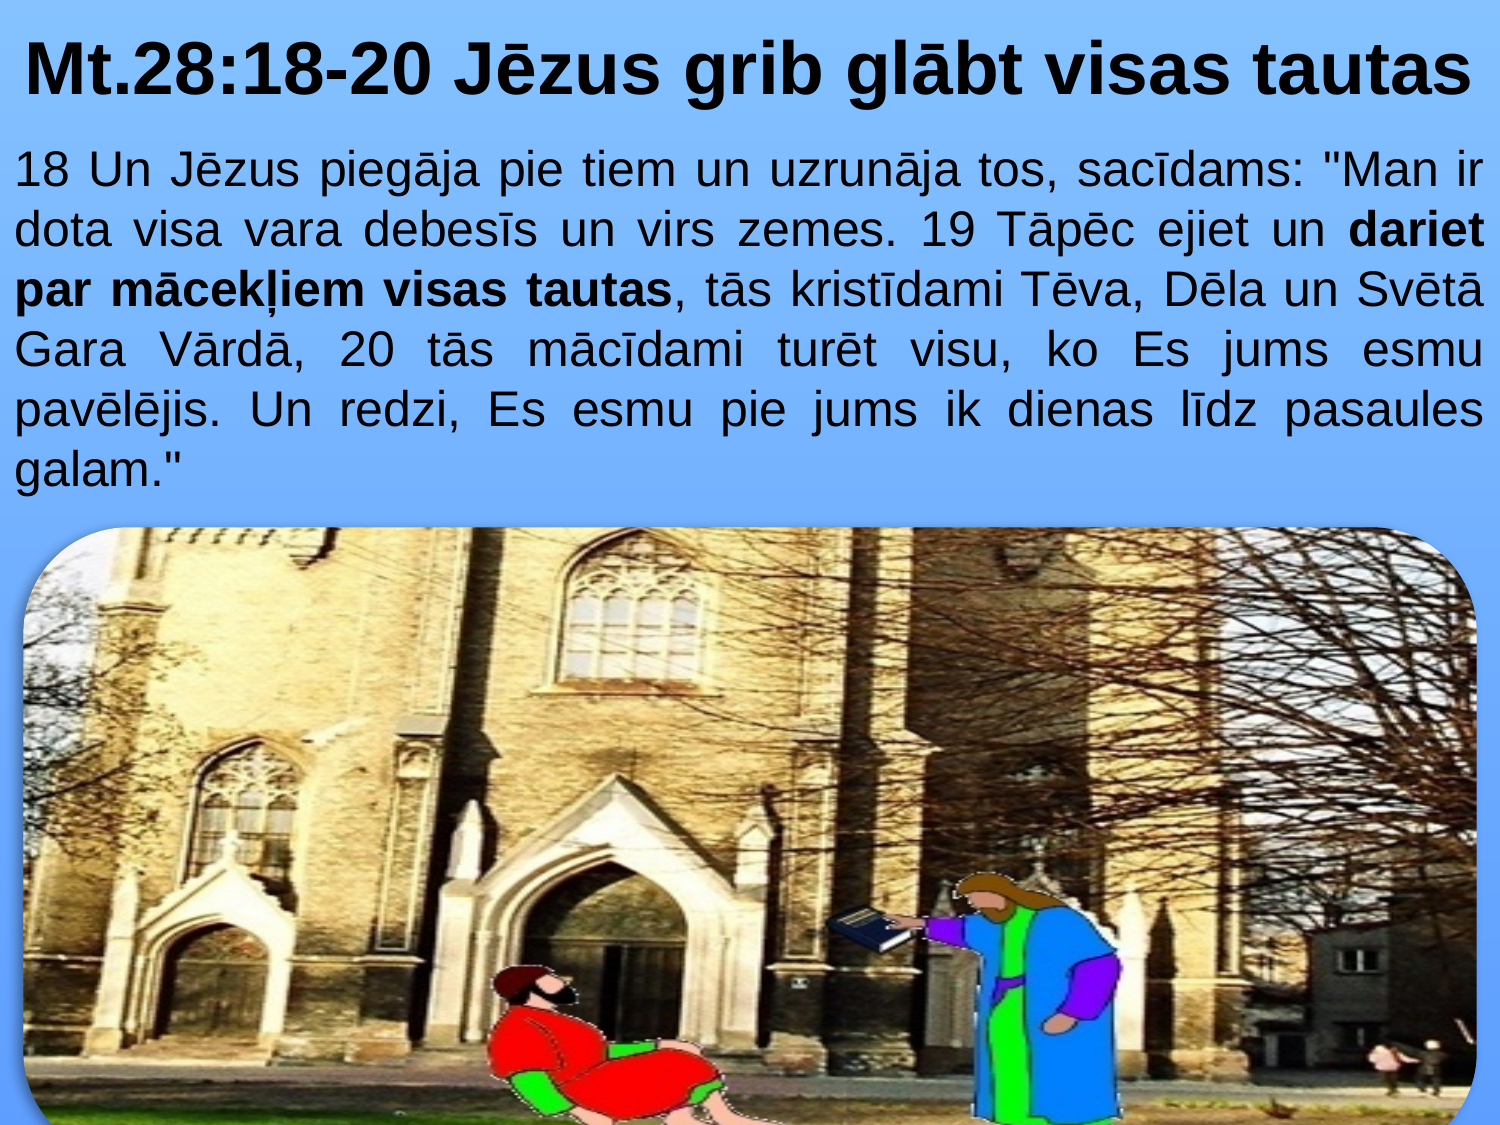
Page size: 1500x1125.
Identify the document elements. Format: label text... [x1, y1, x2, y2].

text_box 18 Un Jēzus piegāja pie tiem un uzrunāja tos, sacīdams: "Man ir dota visa vara debesīs un virs zemes. 19 Tāpēc ejiet un dariet par mācekļiem visas tautas, tās kristīdami Tēva, Dēla un Svētā Gara Vārdā, 20 tās mācīdami turēt visu, ko Es jums esmu pavēlējis. Un redzi, Es esmu pie jums ik dienas līdz pasaules galam." [0, 128, 1500, 504]
title Mt.28:18-20 Jēzus grib glābt visas tautas [0, 0, 1500, 128]
picture [23, 527, 1477, 1125]
